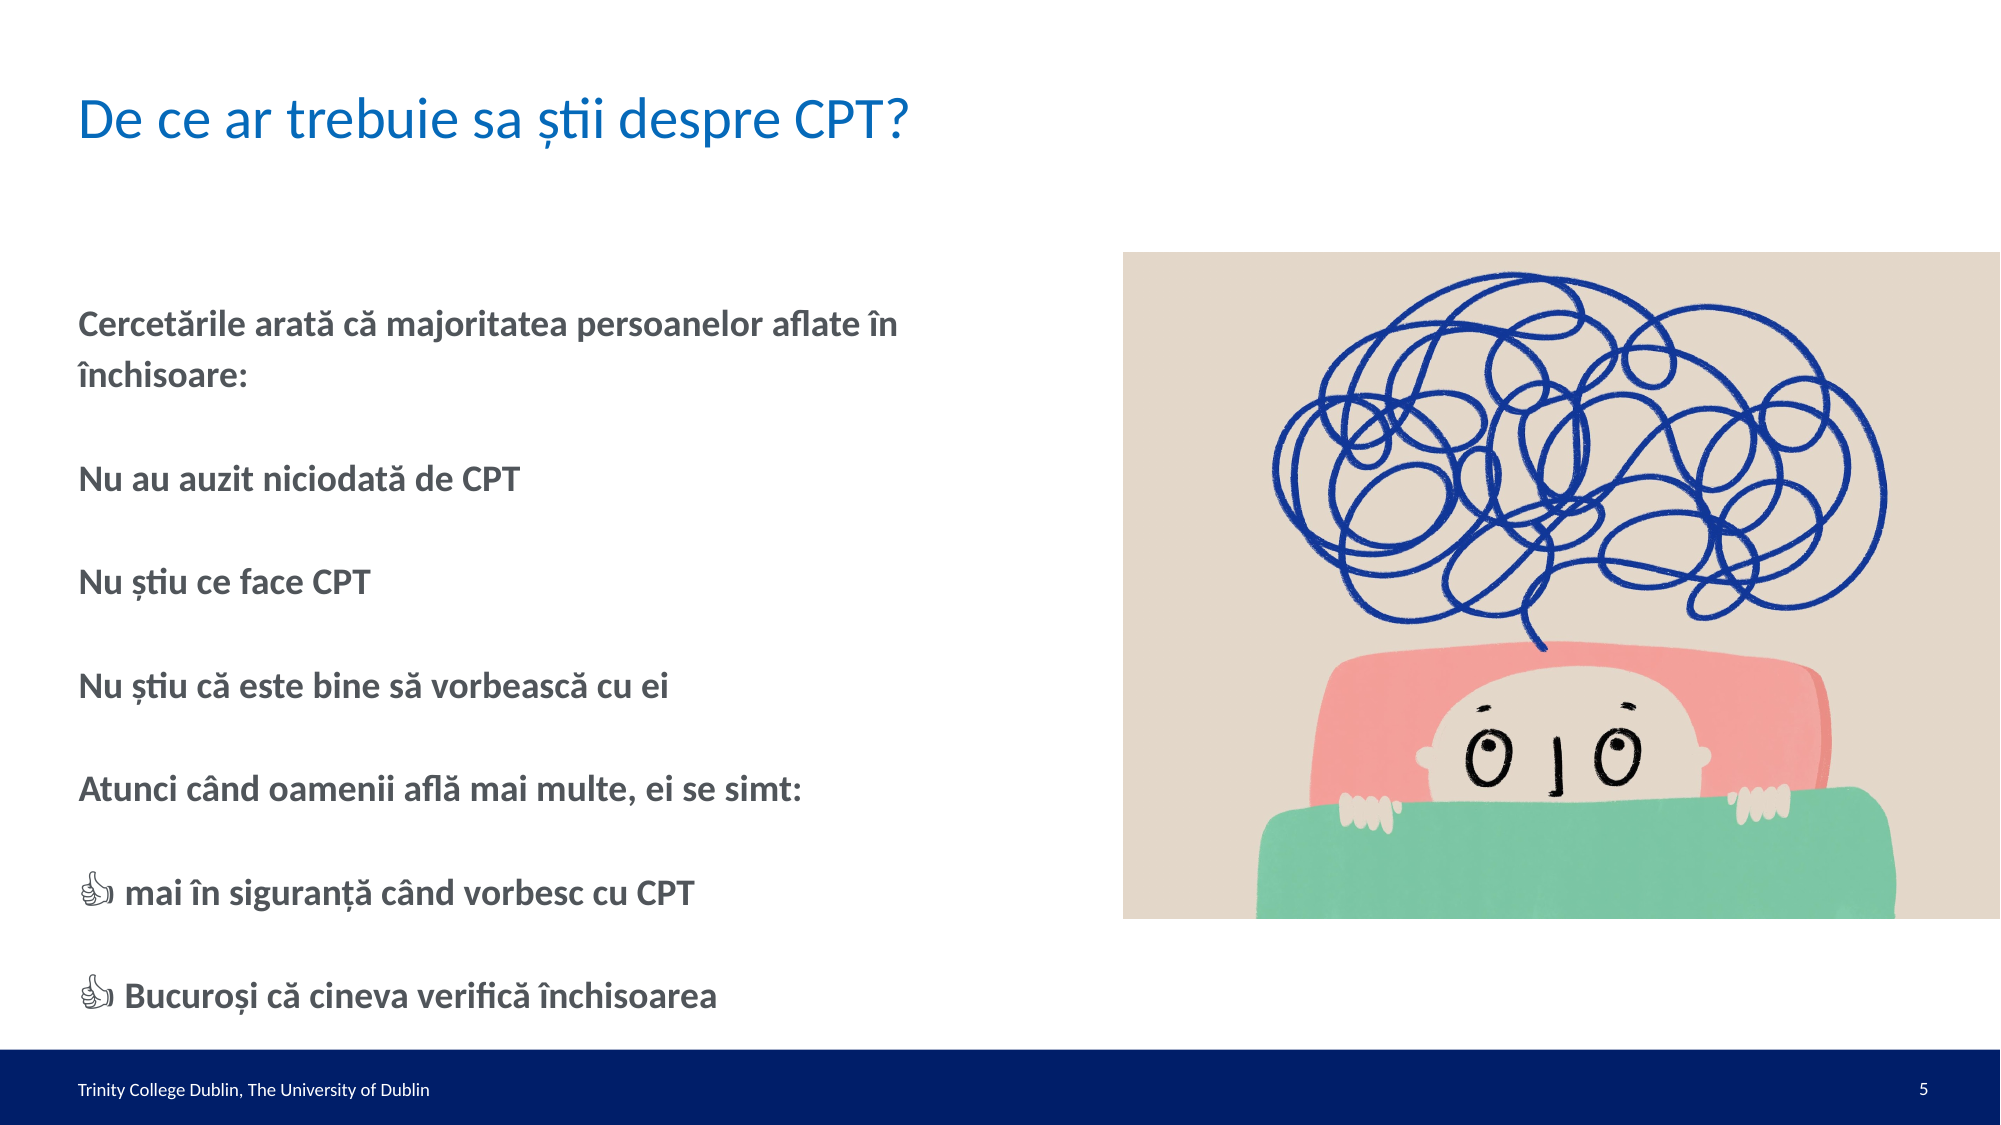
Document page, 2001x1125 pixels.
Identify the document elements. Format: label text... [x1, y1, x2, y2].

slide_number 5 [1881, 1068, 1929, 1100]
picture [1123, 252, 2000, 919]
title De ce ar trebuie sa știi despre CPT? [78, 63, 924, 230]
text_box Cercetările arată că majoritatea persoanelor aflate în închisoare: Nu au auzit niciodată de CPT Nu știu ce face CPT Nu știu că este bine să vorbească cu ei Atunci când oamenii află mai multe, ei se simt: 👍 mai în siguranță când vorbesc cu CPT 👍 Bucuroși că cineva verifică închisoarea [78, 291, 1055, 1125]
